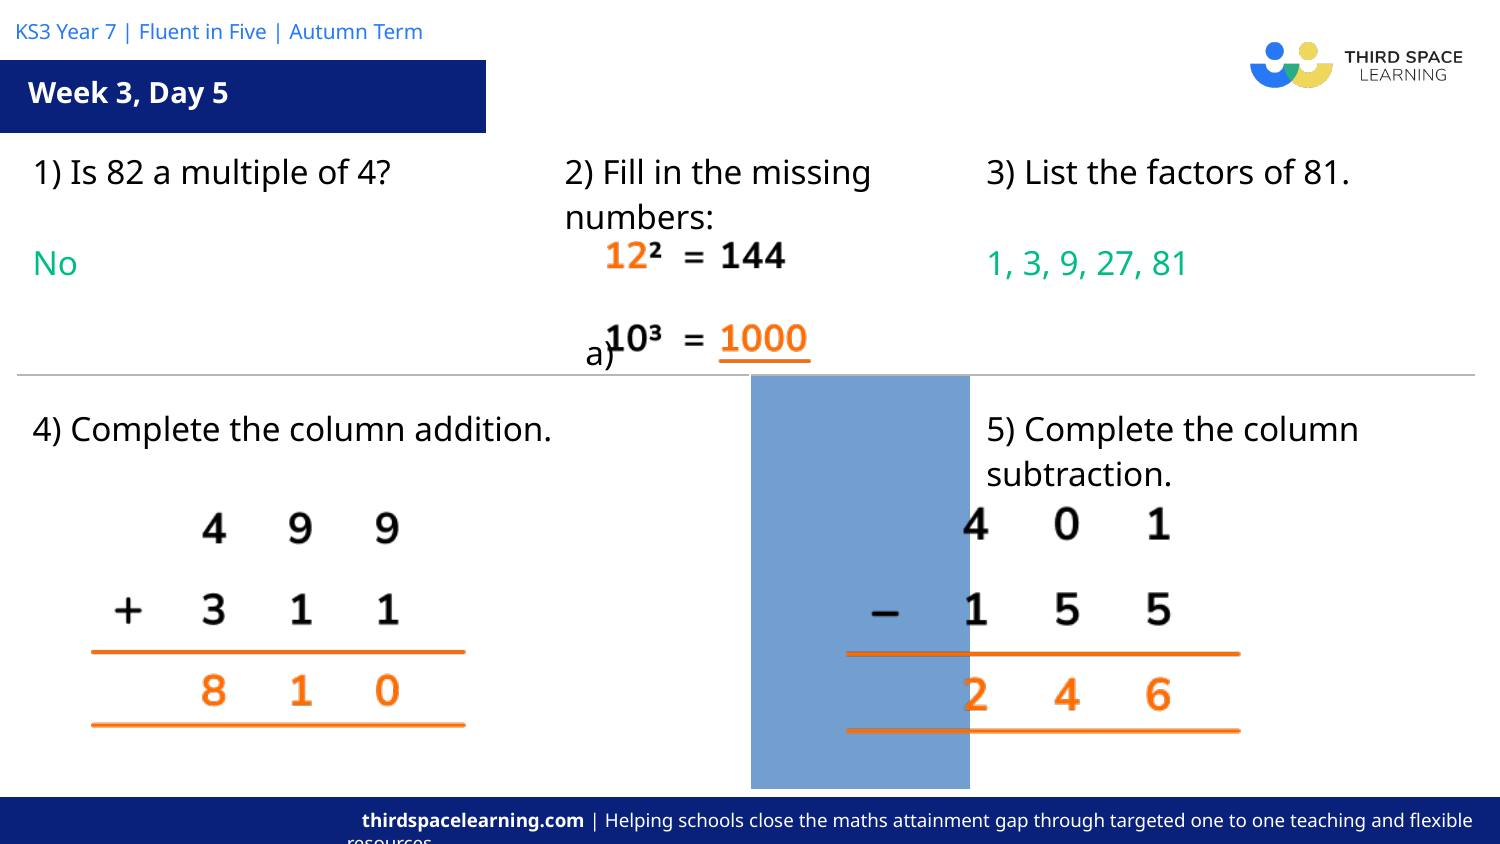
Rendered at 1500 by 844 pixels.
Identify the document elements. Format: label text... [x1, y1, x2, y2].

table_header 3) List the factors of 81. 1, 3, 9, 27, 81 [972, 142, 1474, 374]
table_cell 4) Complete the column addition. [19, 376, 749, 788]
picture [603, 231, 812, 364]
table_header 1) Is 82 a multiple of 4? No [19, 142, 549, 374]
text_box Week 3, Day 5 [13, 59, 383, 125]
picture [1250, 33, 1465, 99]
table_header 2) Fill in the missing numbers: . [550, 142, 970, 374]
picture [90, 500, 467, 728]
table_cell 5) Complete the column subtraction. [972, 376, 1474, 788]
picture [846, 494, 1242, 734]
